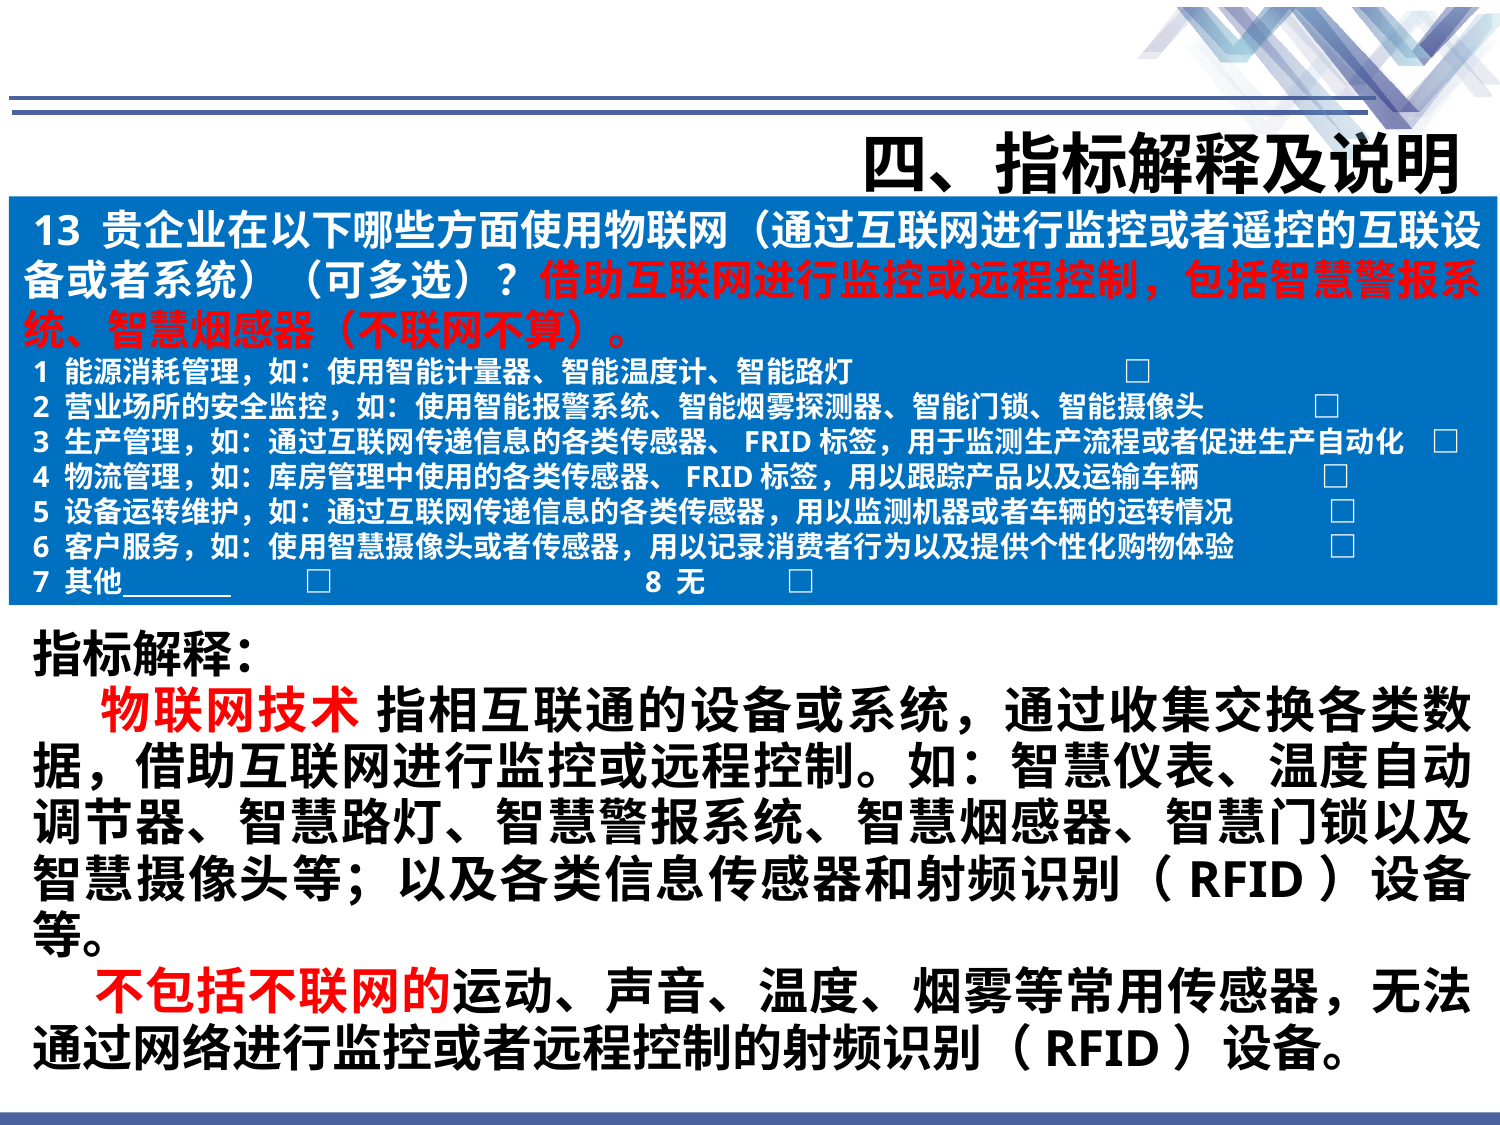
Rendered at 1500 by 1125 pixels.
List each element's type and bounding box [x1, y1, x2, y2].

text_box [0, 7, 1500, 1125]
